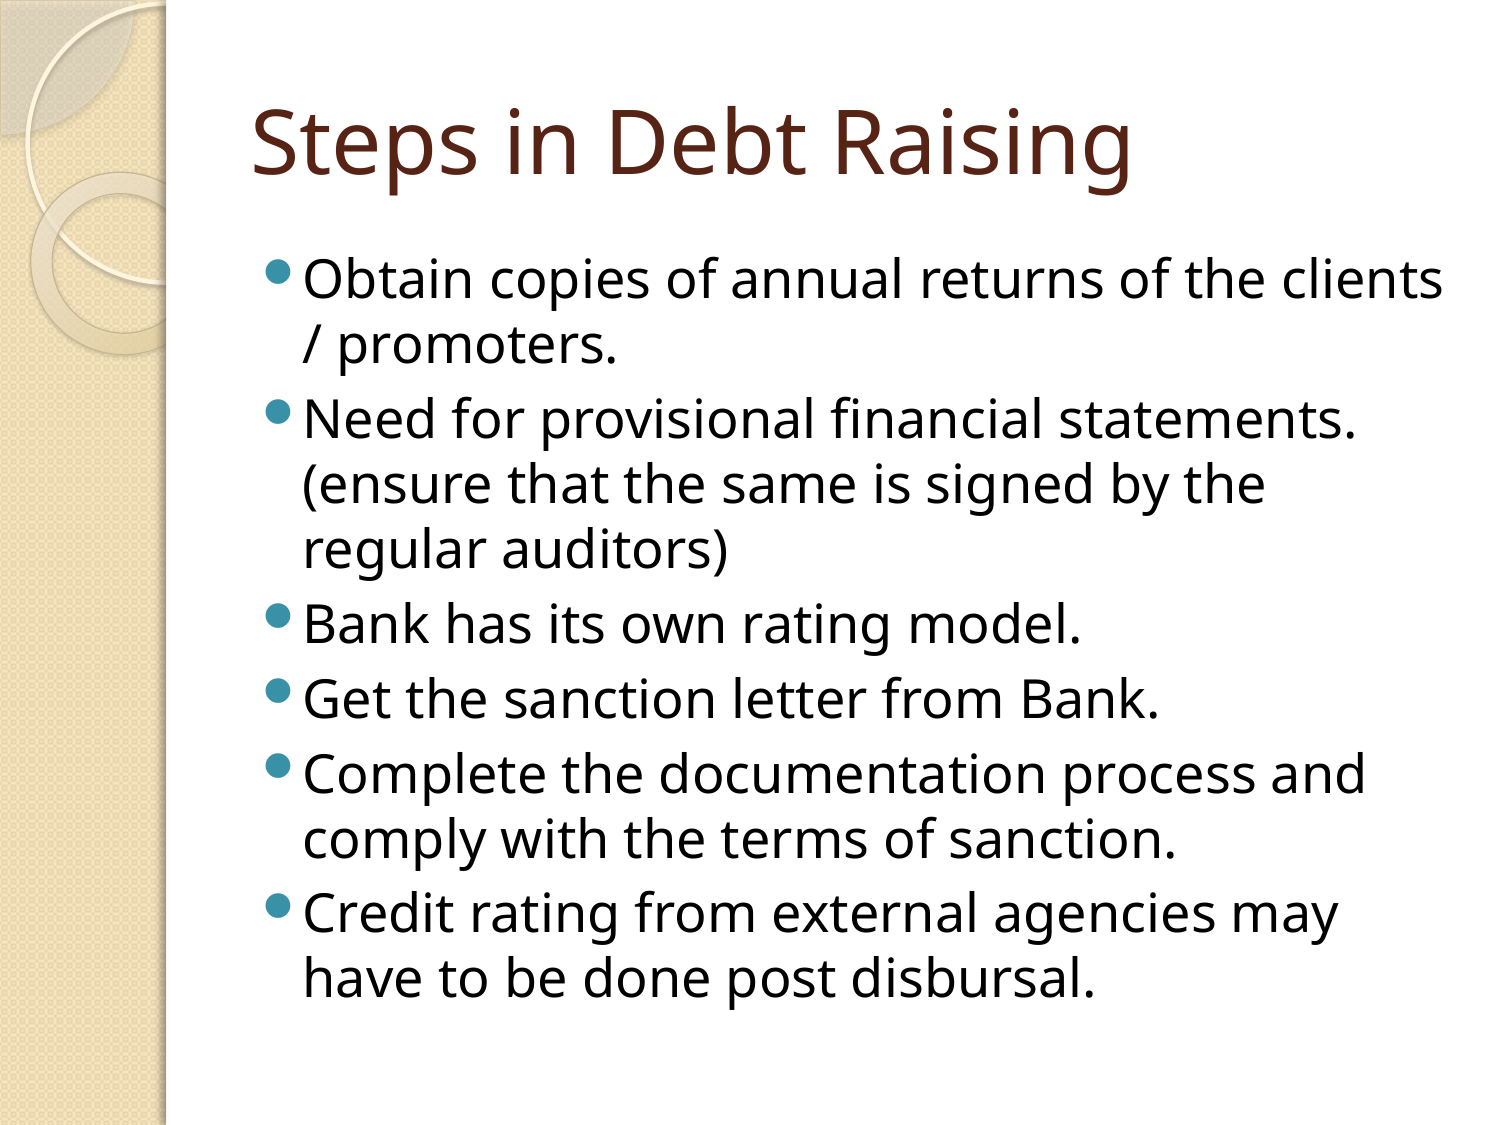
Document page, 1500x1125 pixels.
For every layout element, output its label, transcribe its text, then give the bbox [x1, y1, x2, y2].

title Steps in Debt Raising [235, 45, 1466, 233]
list Obtain copies of annual returns of the clients / promoters. Need for provisional financial statements. (ensure that the same is signed by the regular auditors) Bank has its own rating model. Get the sanction letter from Bank. Complete the documentation process and comply with the terms of sanction. Credit rating from external agencies may have to be done post disbursal. [235, 237, 1466, 1025]
